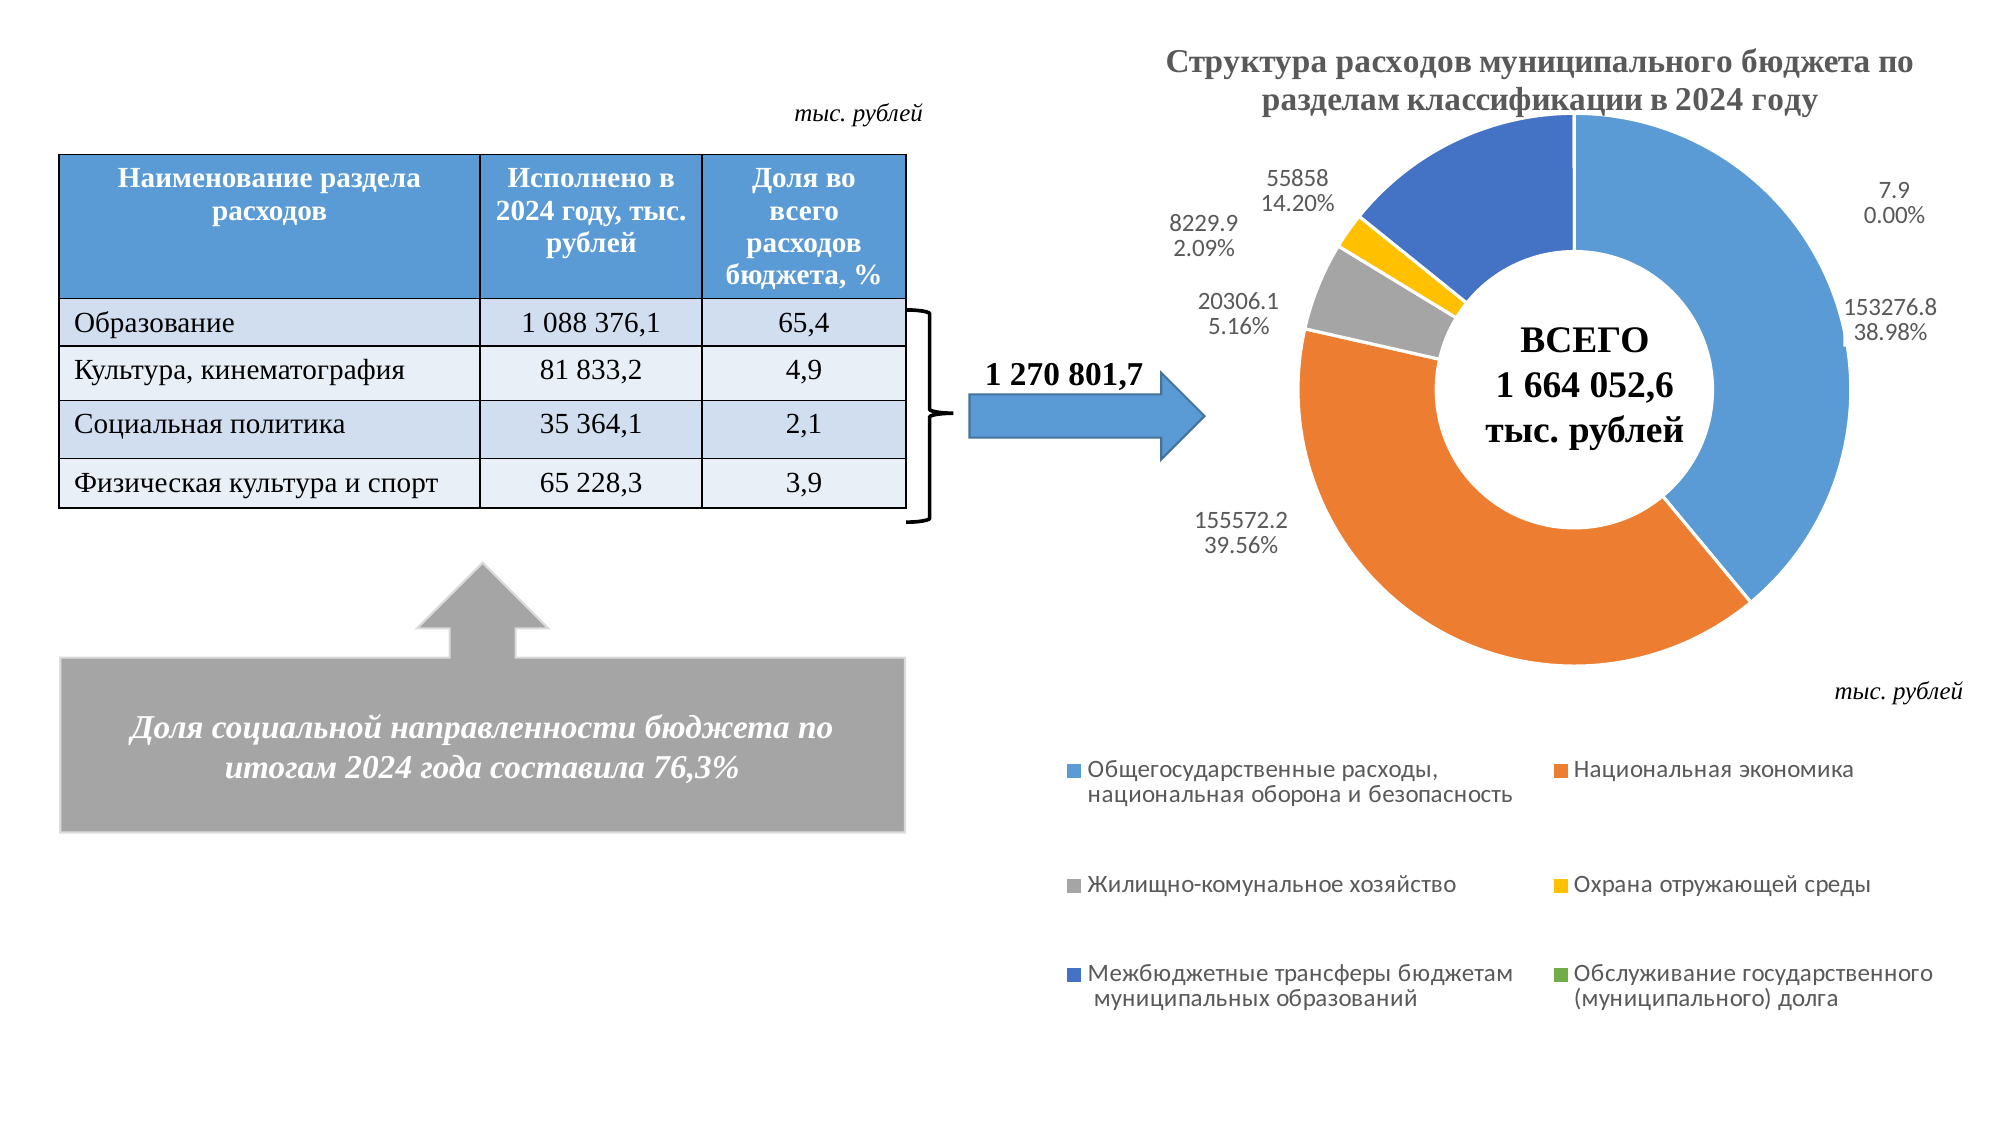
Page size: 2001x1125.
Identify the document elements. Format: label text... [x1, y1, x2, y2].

table_cell Культура, кинематография [60, 347, 479, 400]
text_box Доля социальной направленности бюджета по итогам 2024 года составила 76,3% [57, 559, 908, 836]
table_cell Образование [60, 299, 479, 345]
table_cell 65,4 [703, 299, 905, 345]
chart [969, 33, 2000, 1090]
table_header Доля во всего расходов бюджета, % [703, 155, 905, 298]
table_cell Физическая культура и спорт [60, 459, 479, 507]
table_header Наименование раздела расходов [60, 155, 479, 298]
table_cell 35 364,1 [481, 401, 701, 458]
table_cell 65 228,3 [481, 459, 701, 507]
table_cell 81 833,2 [481, 347, 701, 400]
table_cell 4,9 [703, 347, 905, 400]
table_cell 3,9 [703, 459, 905, 507]
table_header Исполнено в 2024 году, тыс. рублей [481, 155, 701, 298]
text_box [906, 309, 954, 523]
table_cell Социальная политика [60, 401, 479, 458]
table_cell 2,1 [703, 401, 905, 458]
text_box тыс. рублей [0, 89, 938, 135]
table_cell 1 088 376,1 [481, 299, 701, 345]
